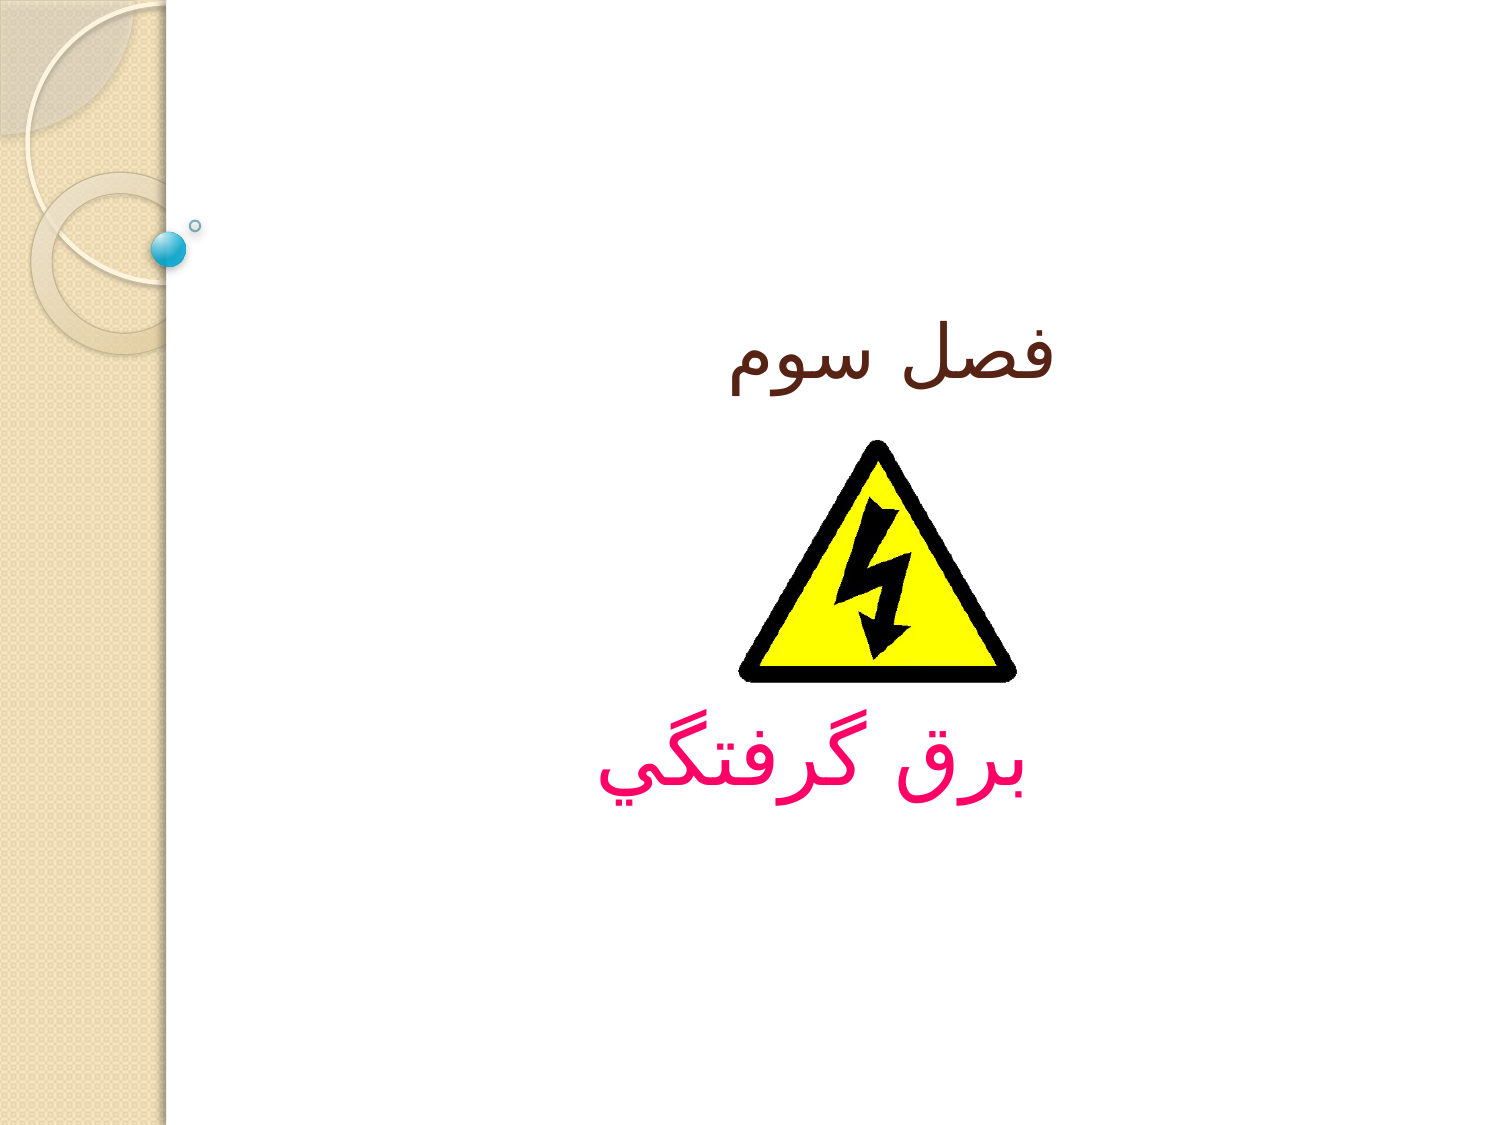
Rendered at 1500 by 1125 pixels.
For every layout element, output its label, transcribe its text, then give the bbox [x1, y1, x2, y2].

picture [737, 437, 1020, 687]
title فصل سوم [712, 212, 1091, 401]
subtitle برق گرفتگي [549, 699, 1050, 885]
